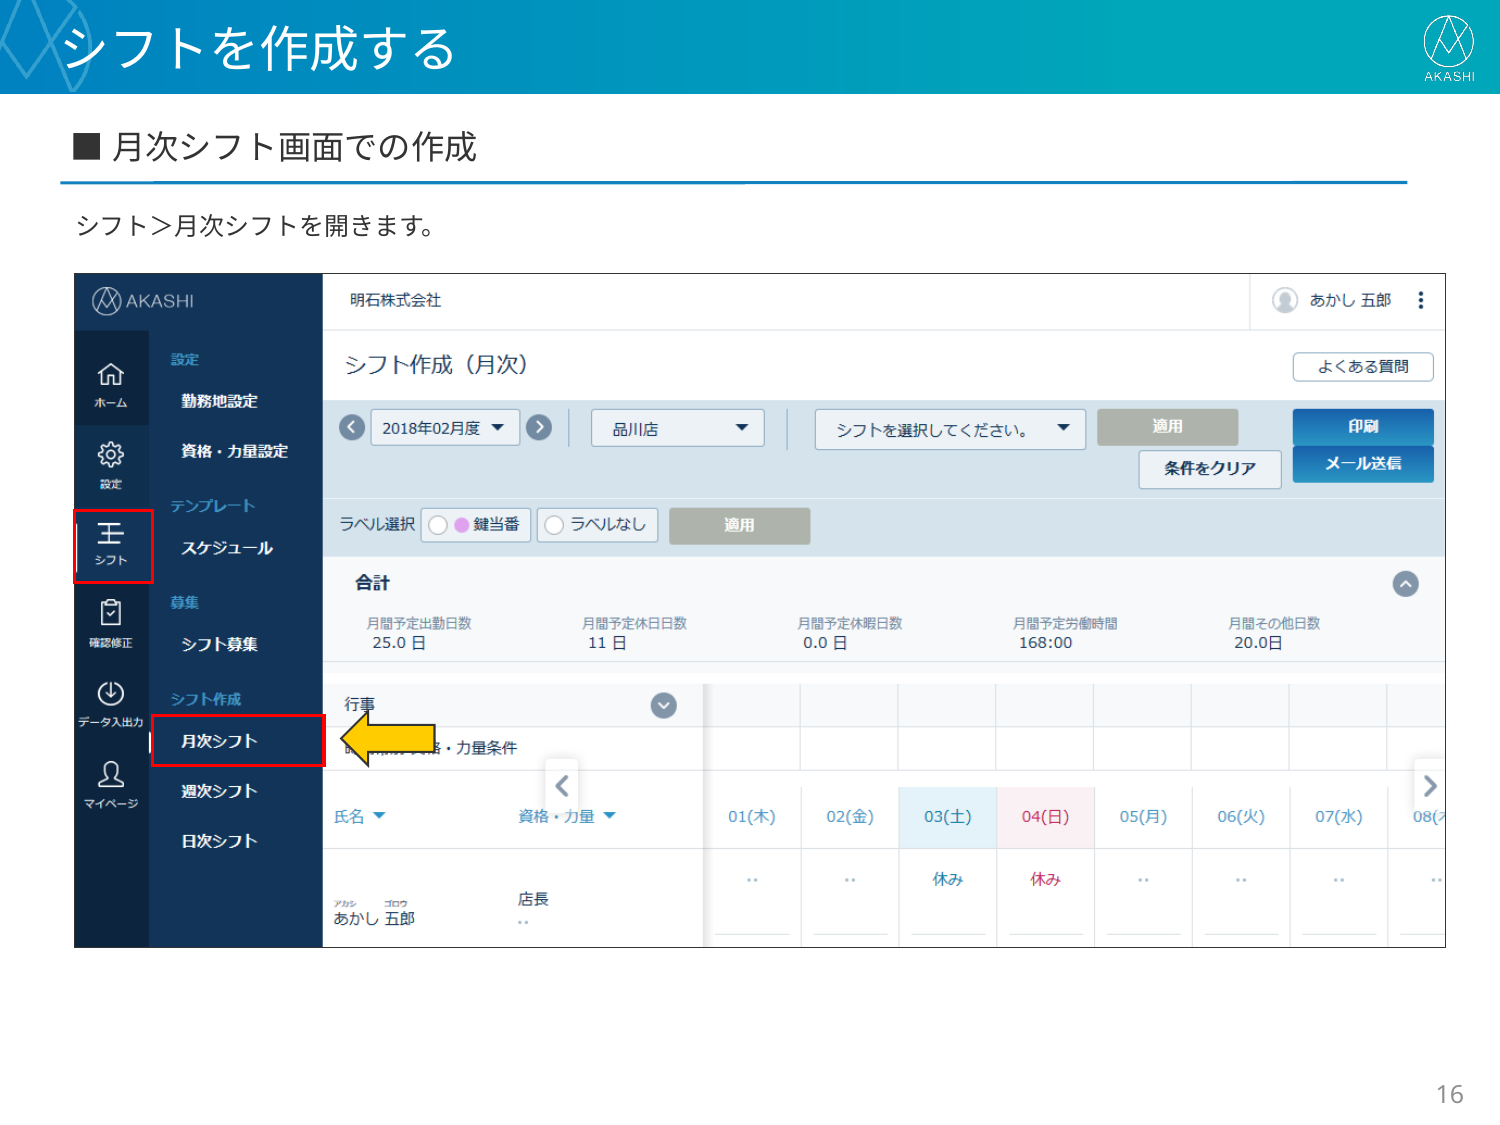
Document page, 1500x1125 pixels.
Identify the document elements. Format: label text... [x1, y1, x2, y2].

title シフトを作成する [44, 0, 1393, 92]
text_box ■月次シフト画面での作成 [56, 119, 1033, 175]
text_box シフト＞月次シフトを開きます。 [60, 202, 1460, 248]
slide_number 15 [1141, 1065, 1480, 1125]
picture [74, 273, 1446, 948]
picture [1416, 7, 1481, 89]
